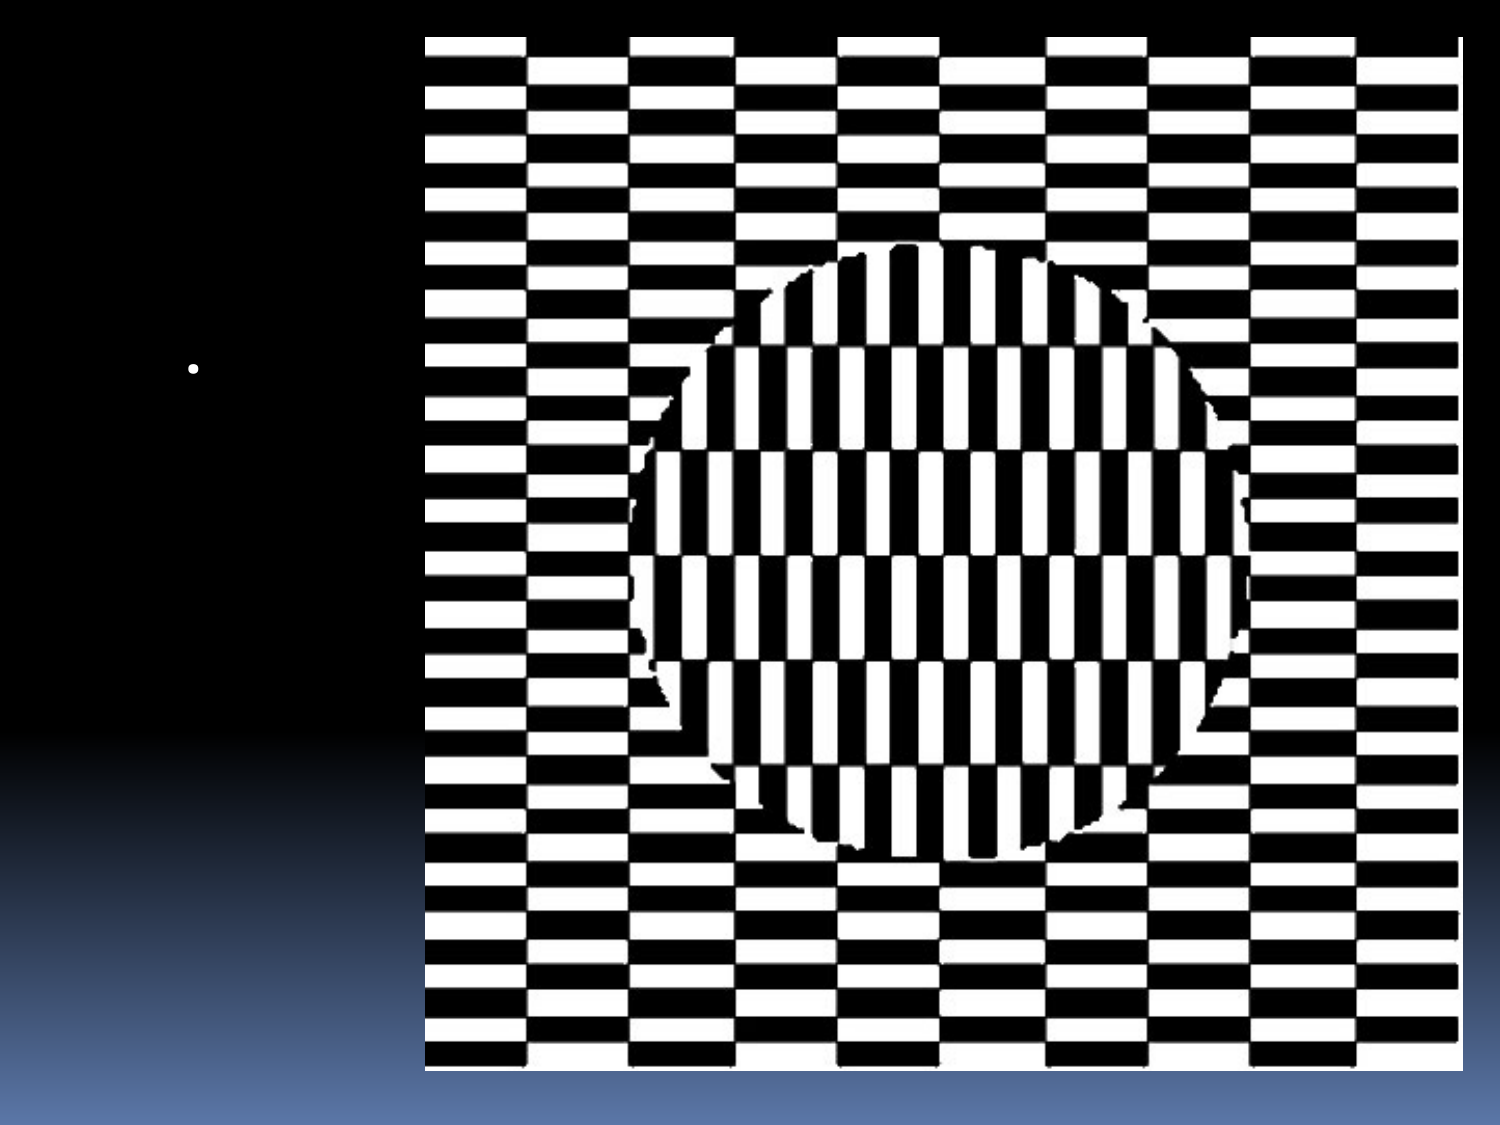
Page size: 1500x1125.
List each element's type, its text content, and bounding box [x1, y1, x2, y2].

text_box Hajime Ouchi. [0, 237, 388, 393]
picture [424, 36, 1463, 1072]
